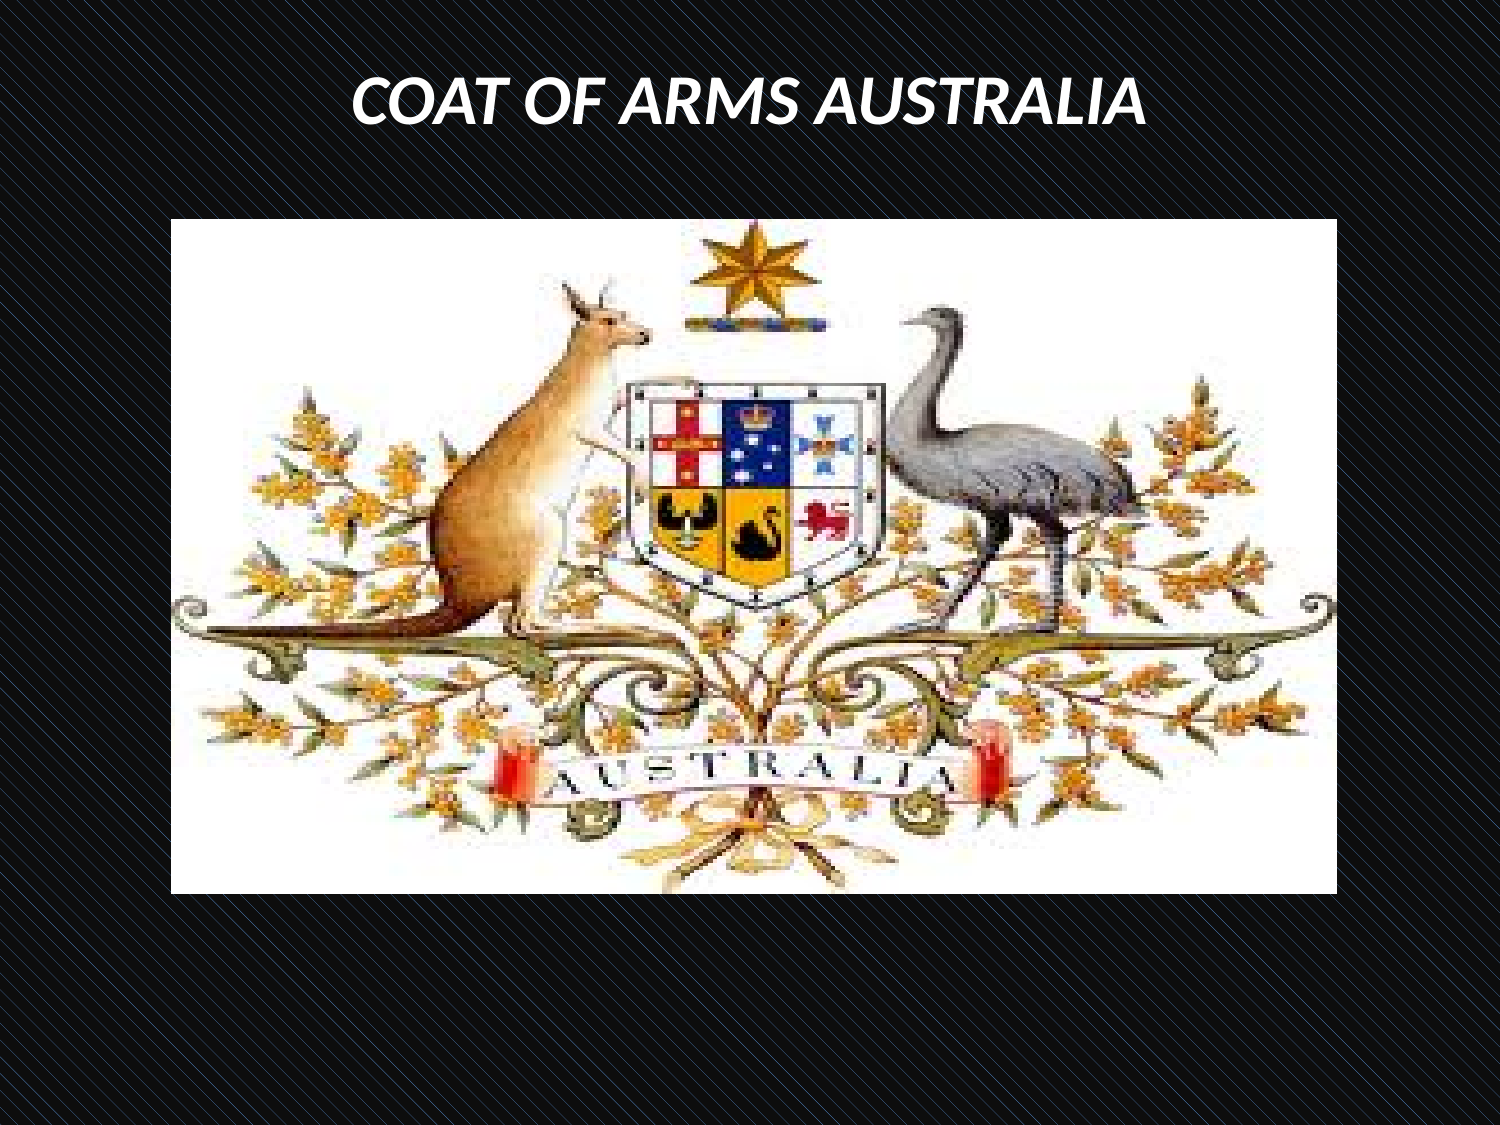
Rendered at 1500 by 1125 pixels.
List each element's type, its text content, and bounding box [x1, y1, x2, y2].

title COAT OF ARMS AUSTRALIA [75, 45, 1425, 233]
picture [170, 219, 1337, 894]
